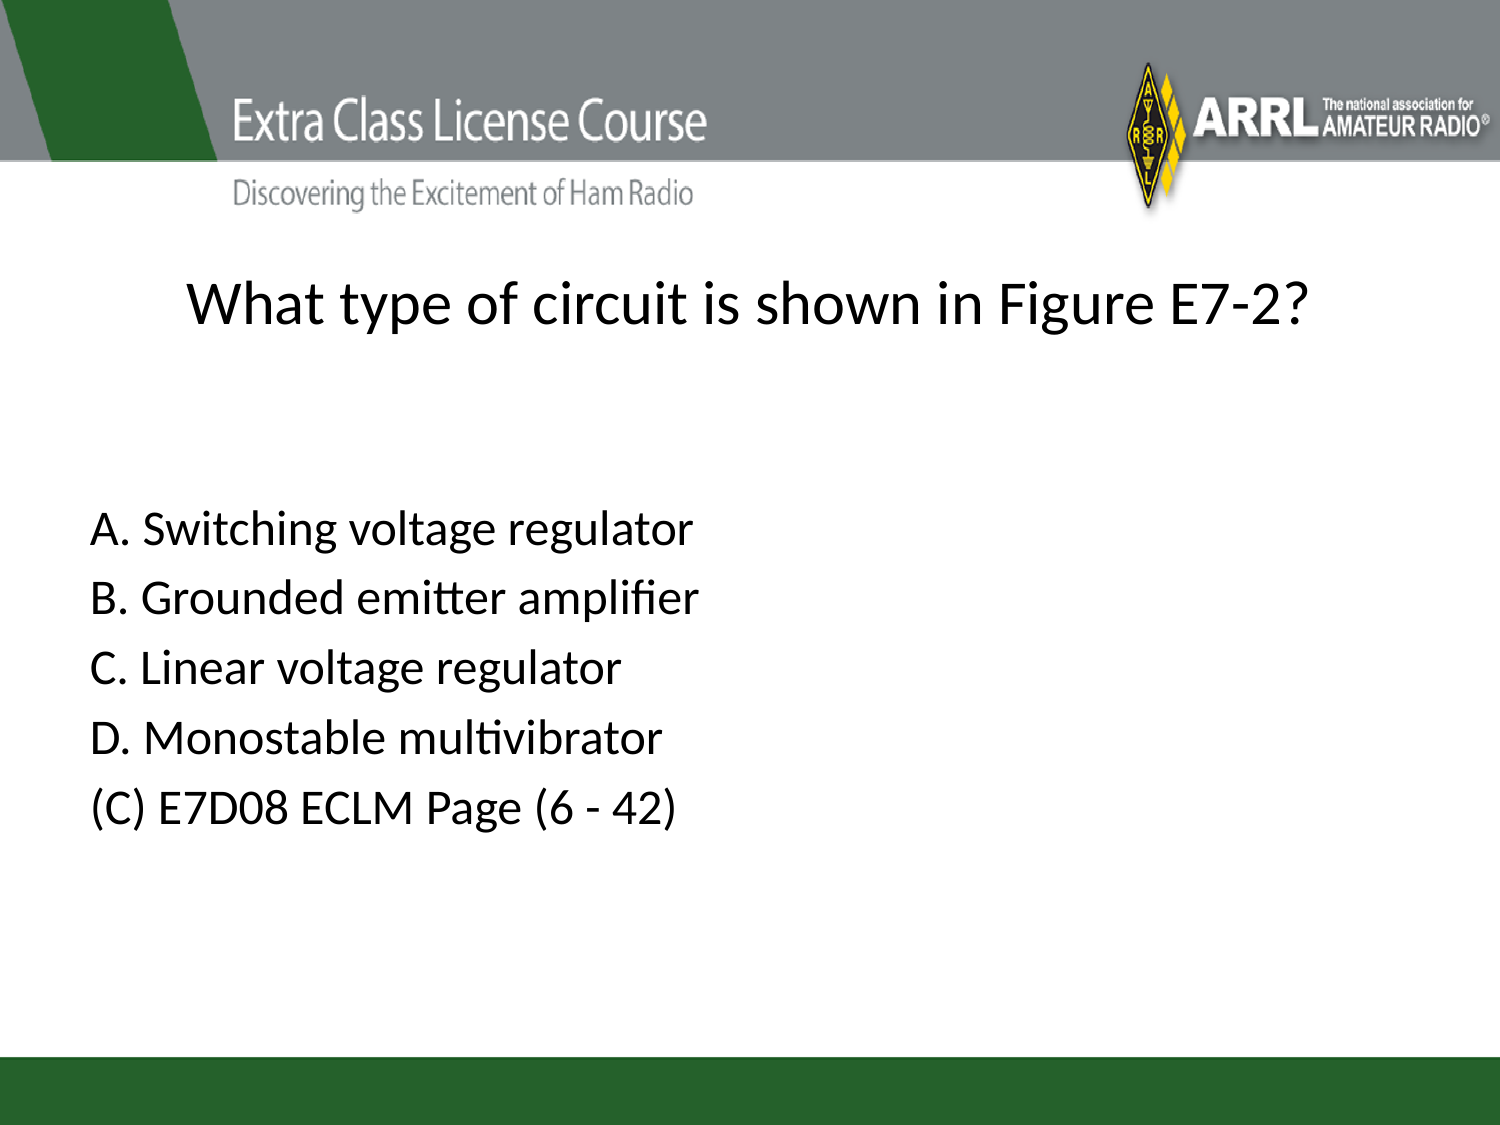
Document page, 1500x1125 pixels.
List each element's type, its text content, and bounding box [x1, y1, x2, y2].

list A. Switching voltage regulator B. Grounded emitter amplifier C. Linear voltage regulator D. Monostable multivibrator (C) E7D08 ECLM Page (6 - 42) [75, 487, 1425, 1005]
title What type of circuit is shown in Figure E7-2? [75, 254, 1425, 435]
picture [0, 0, 1500, 1125]
